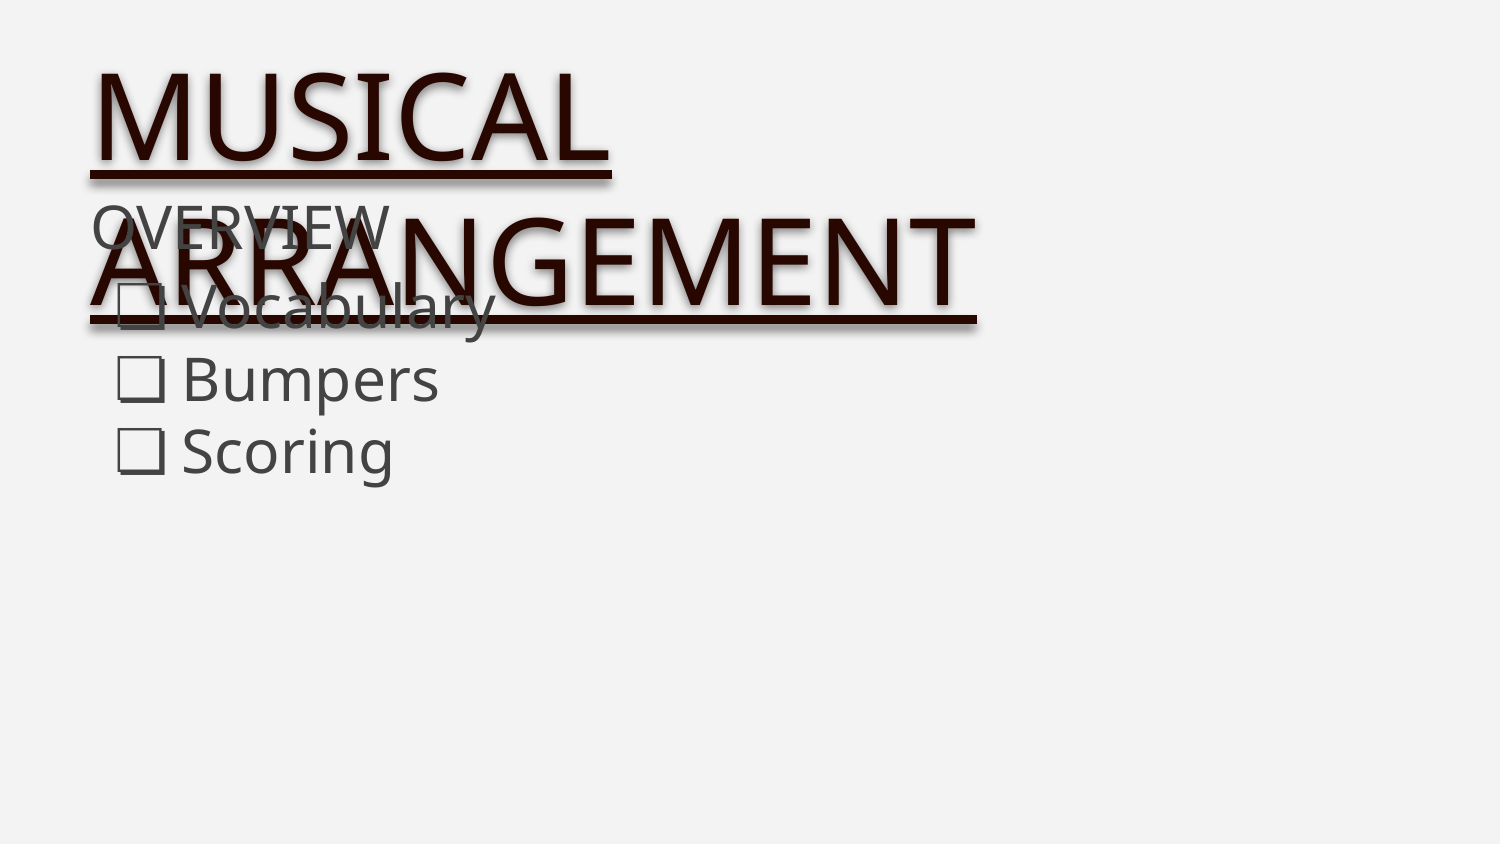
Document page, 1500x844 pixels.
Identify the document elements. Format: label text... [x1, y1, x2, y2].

text_box MUSICAL ARRANGEMENT [75, 24, 1425, 174]
text_box Vocabulary Bumpers Scoring [91, 253, 1425, 844]
text_box OVERVIEW [75, 174, 1425, 247]
